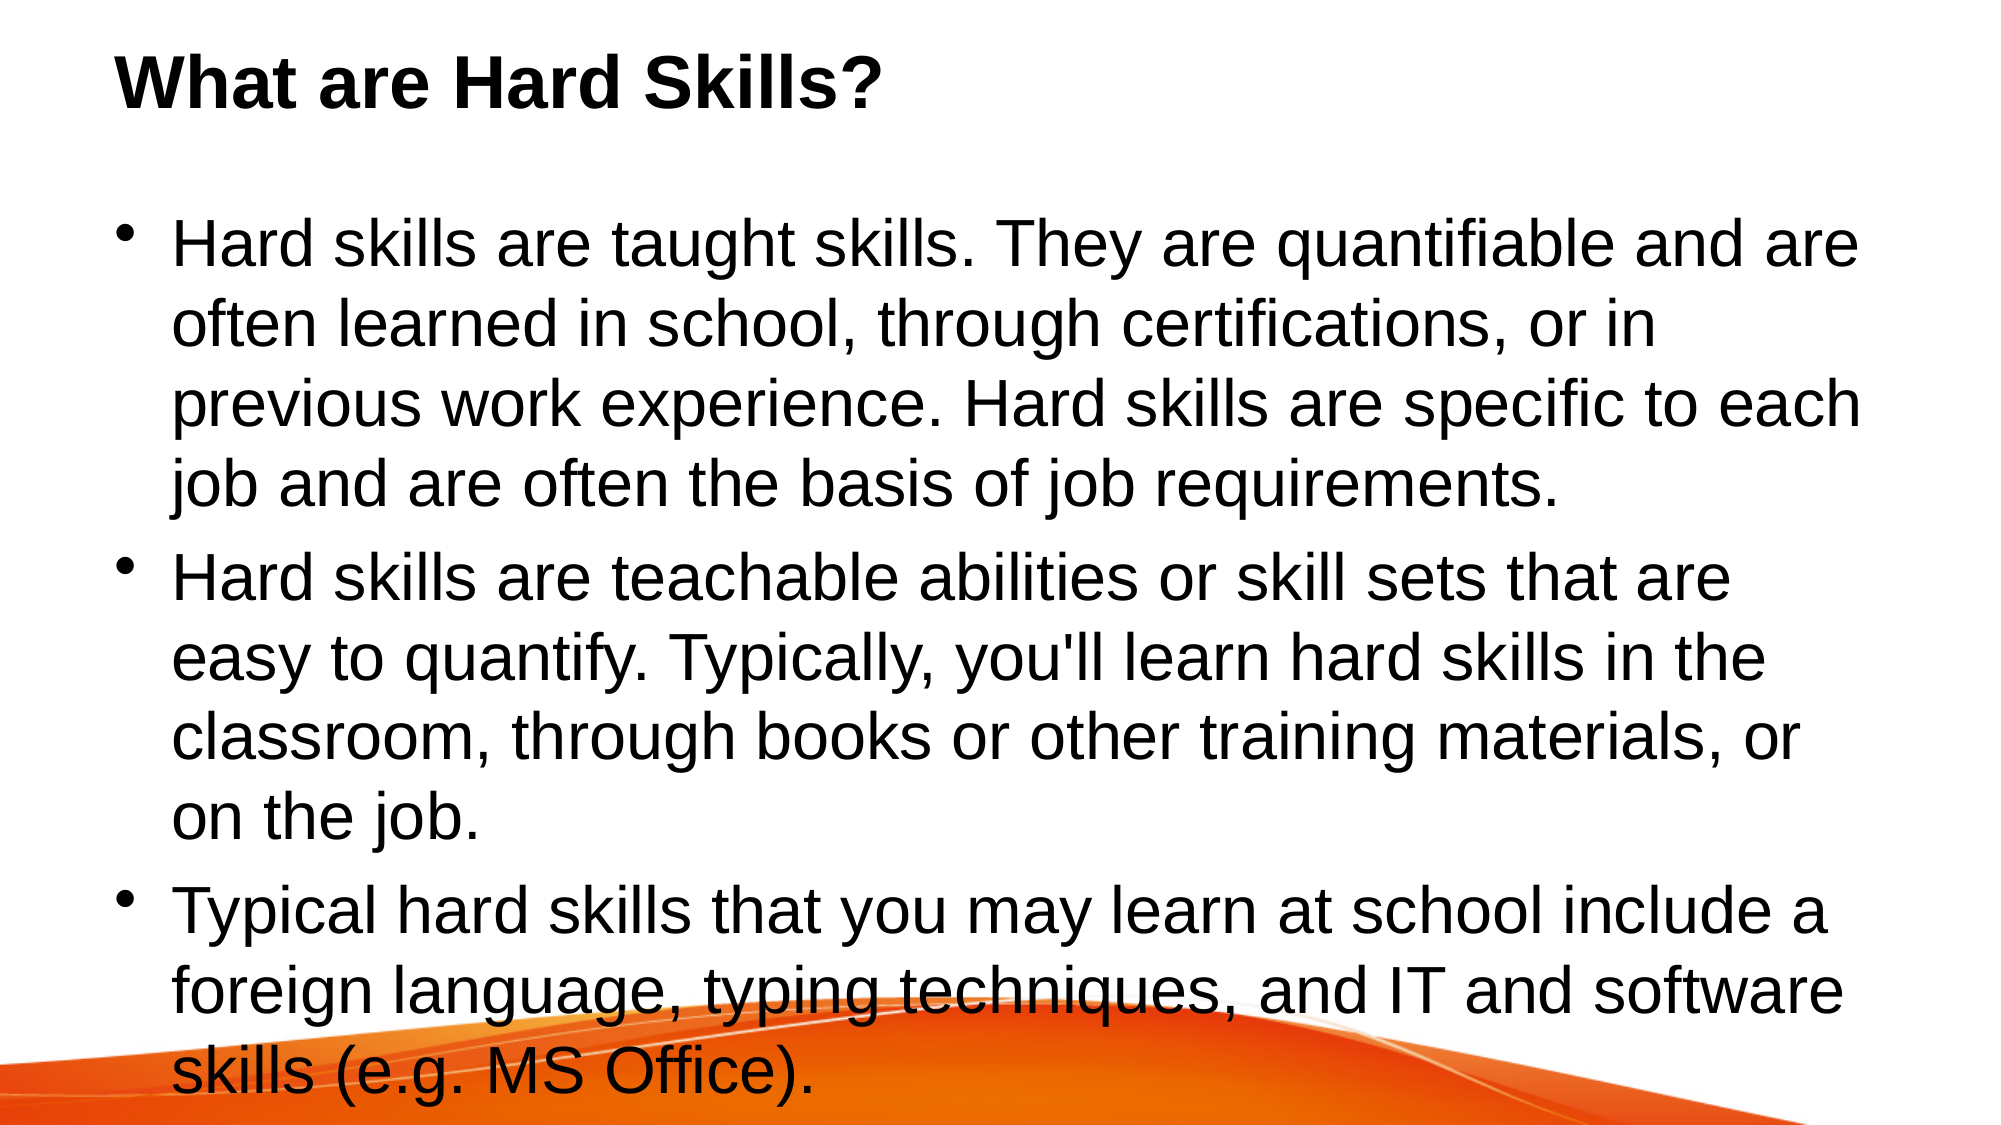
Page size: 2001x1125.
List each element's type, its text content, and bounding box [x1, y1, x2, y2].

list Hard skills are taught skills. They are quantifiable and are often learned in school, through certifications, or in previous work experience. Hard skills are specific to each job and are often the basis of job requirements. Hard skills are teachable abilities or skill sets that are easy to quantify. Typically, you'll learn hard skills in the classroom, through books or other training materials, or on the job. Typical hard skills that you may learn at school include a foreign language, typing techniques, and IT and software skills (e.g. MS Office). [99, 192, 1901, 1006]
picture [0, 0, 2000, 1125]
title What are Hard Skills? [99, 30, 1901, 127]
